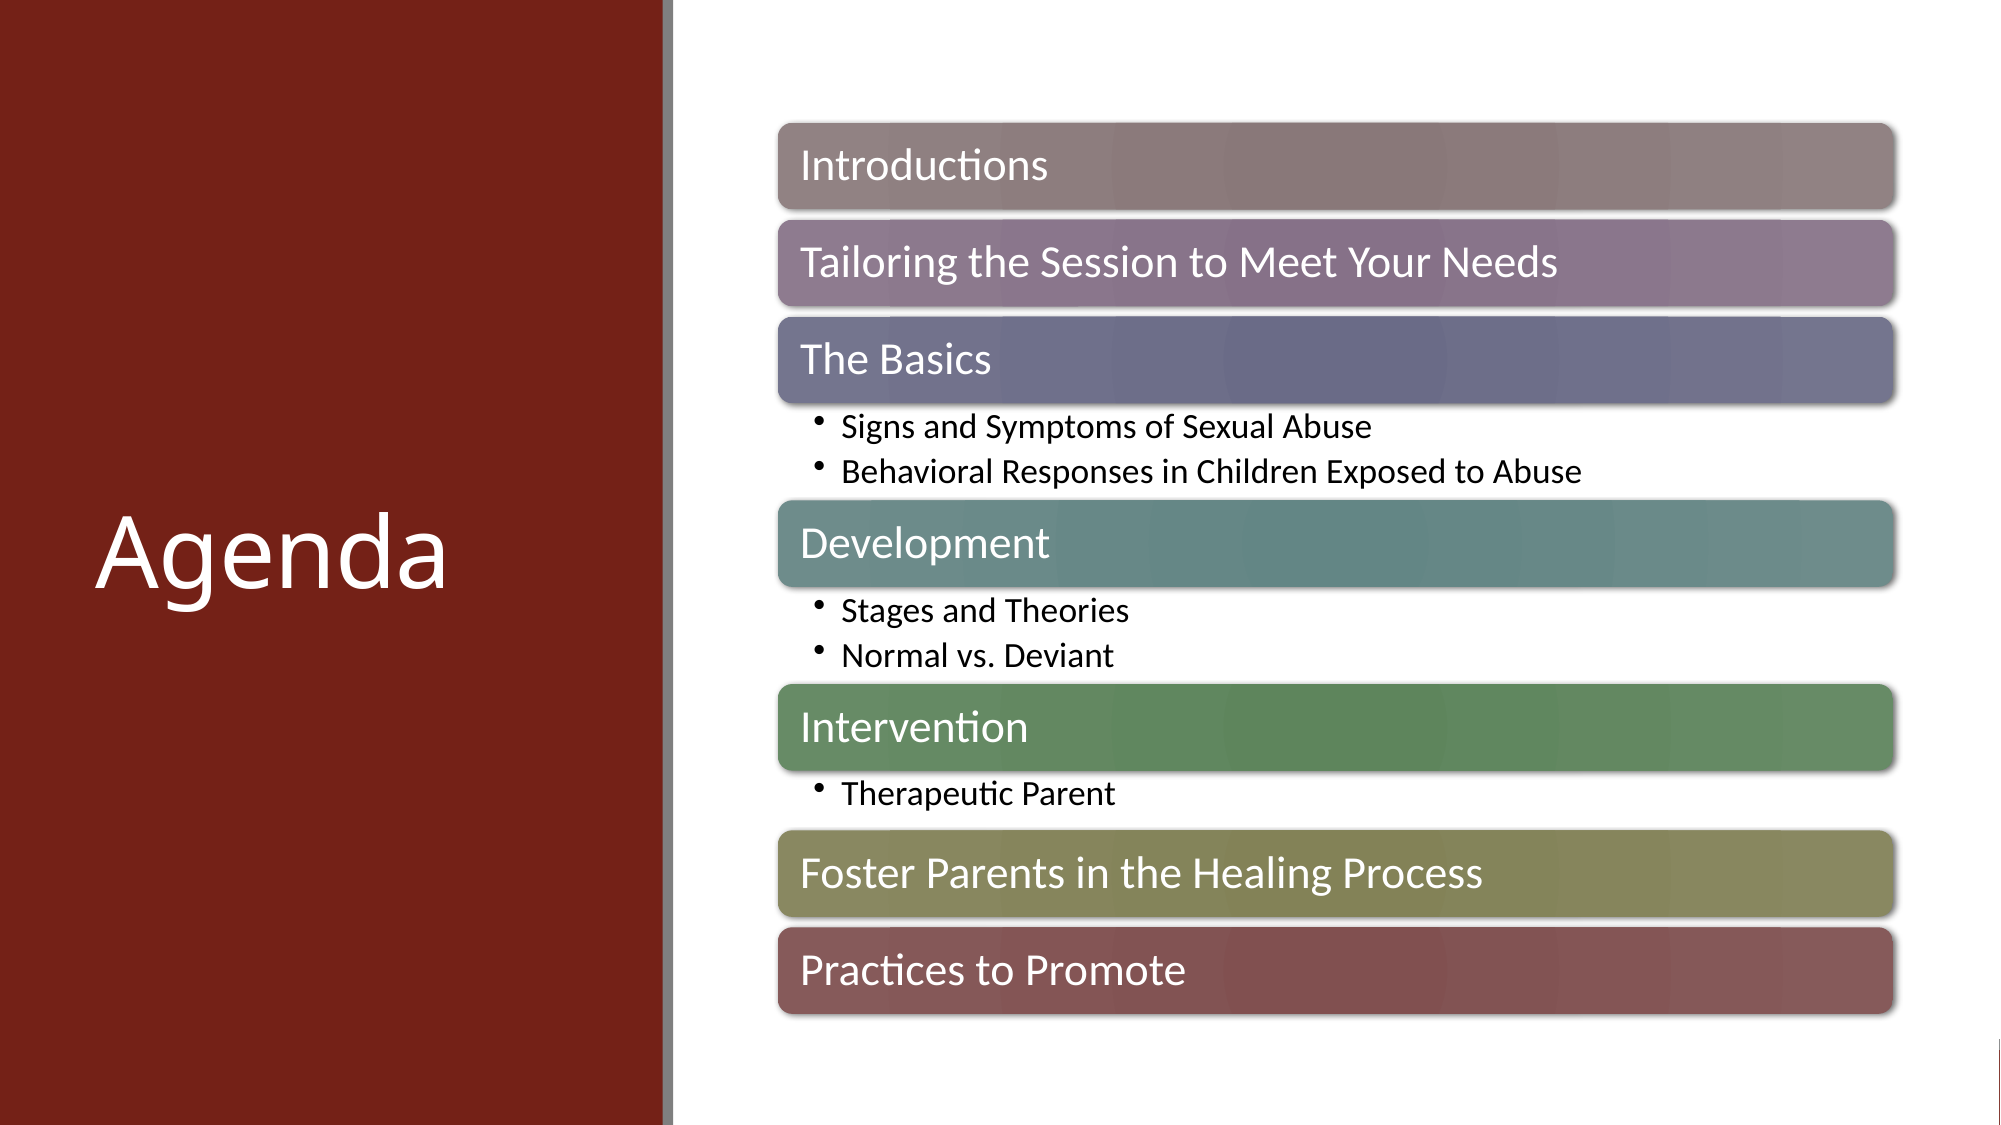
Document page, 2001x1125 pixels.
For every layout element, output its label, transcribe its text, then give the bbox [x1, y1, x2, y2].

title Agenda [80, 84, 587, 1032]
text_box [661, 0, 674, 1125]
text_box [0, 0, 661, 1125]
text_box [674, 0, 2000, 1125]
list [777, 104, 1894, 1033]
